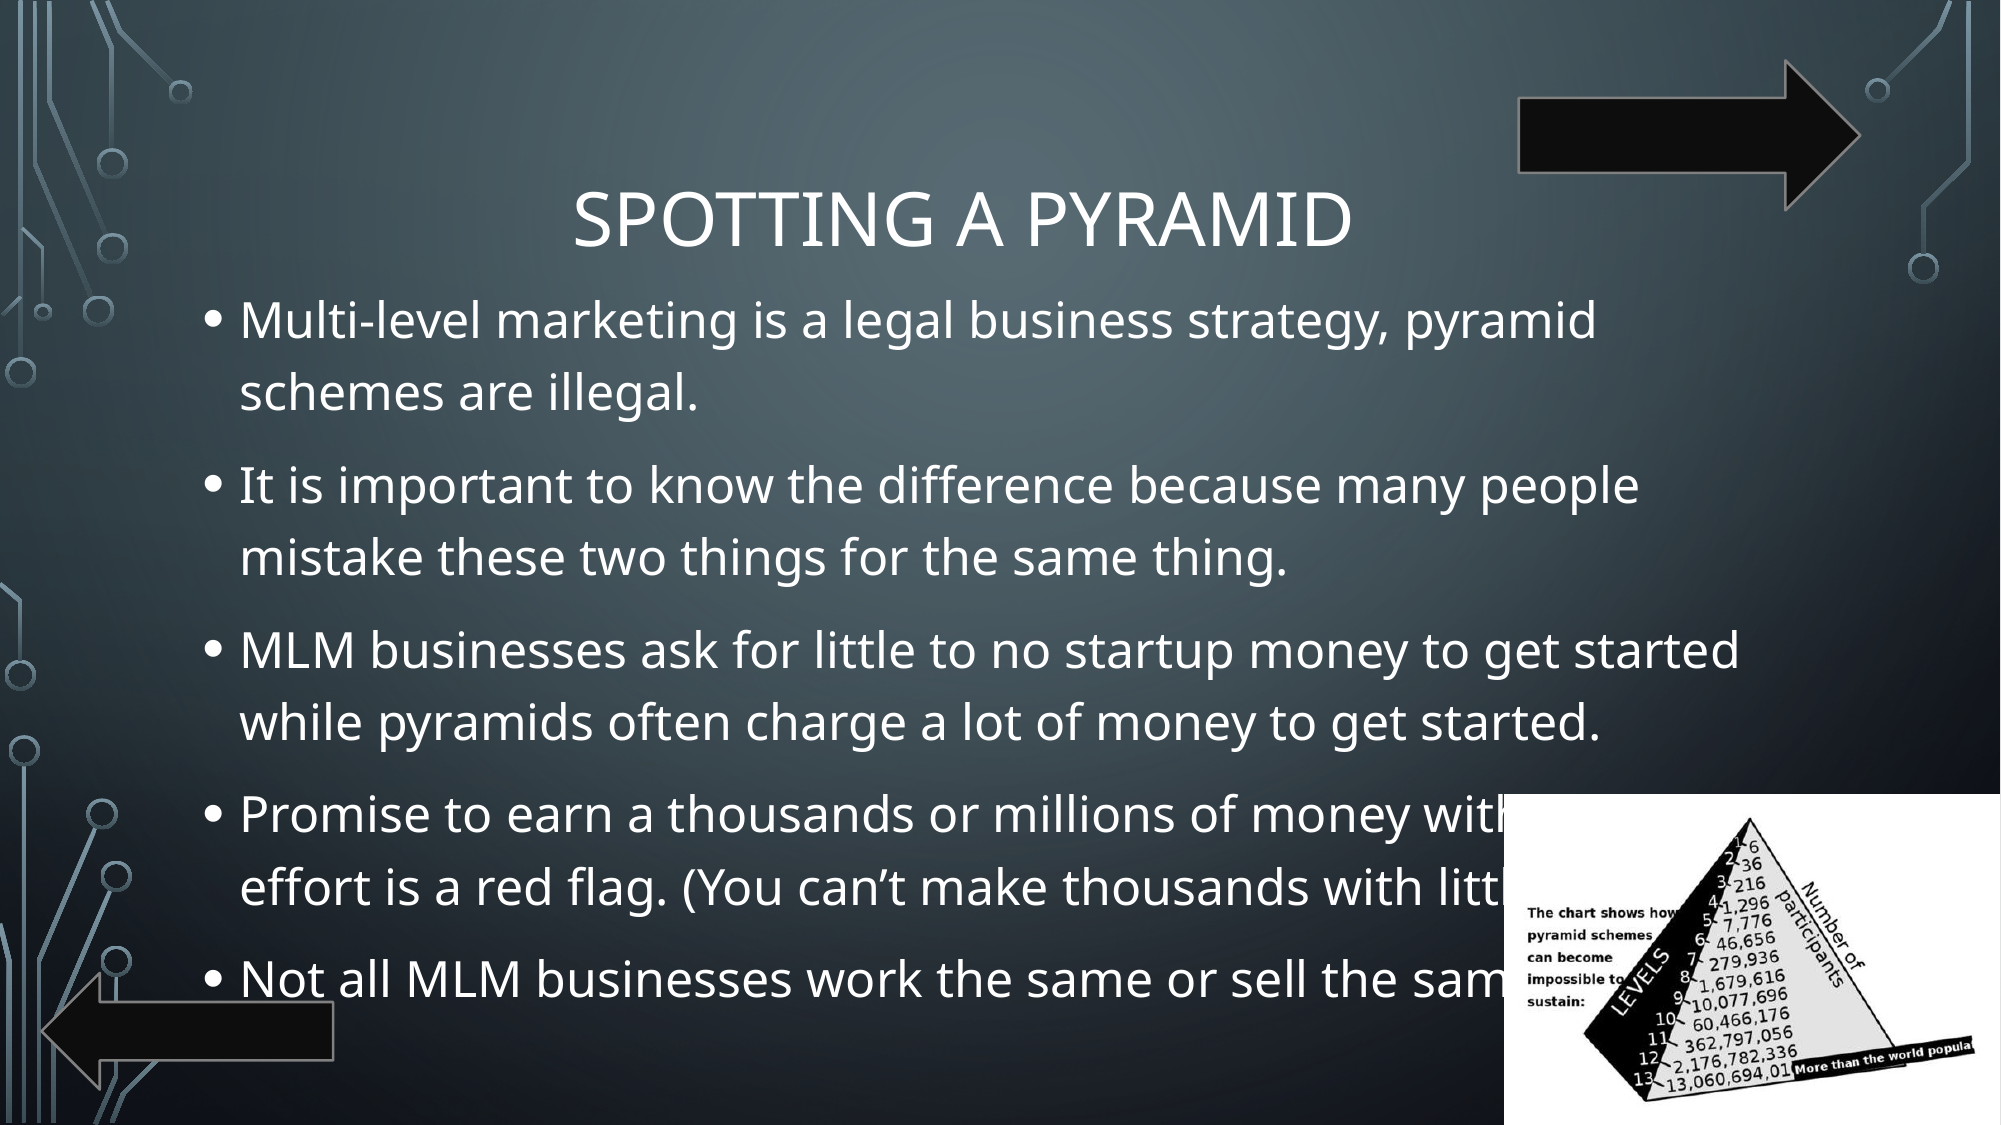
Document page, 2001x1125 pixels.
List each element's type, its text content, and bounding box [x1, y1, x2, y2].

title Spotting a Pyramid [187, 101, 1813, 268]
text_box [1517, 59, 1862, 212]
picture [1503, 794, 2000, 1125]
list Multi-level marketing is a legal business strategy, pyramid schemes are illegal. It is important to know the difference because many people mistake these two things for the same thing. MLM businesses ask for little to no startup money to get started while pyramids often charge a lot of money to get started. Promise to earn a thousands or millions of money without little effort is a red flag. (You can’t make thousands with little effort) Not all MLM businesses work the same or sell the same products. [187, 268, 1813, 1090]
text_box [40, 971, 335, 1091]
